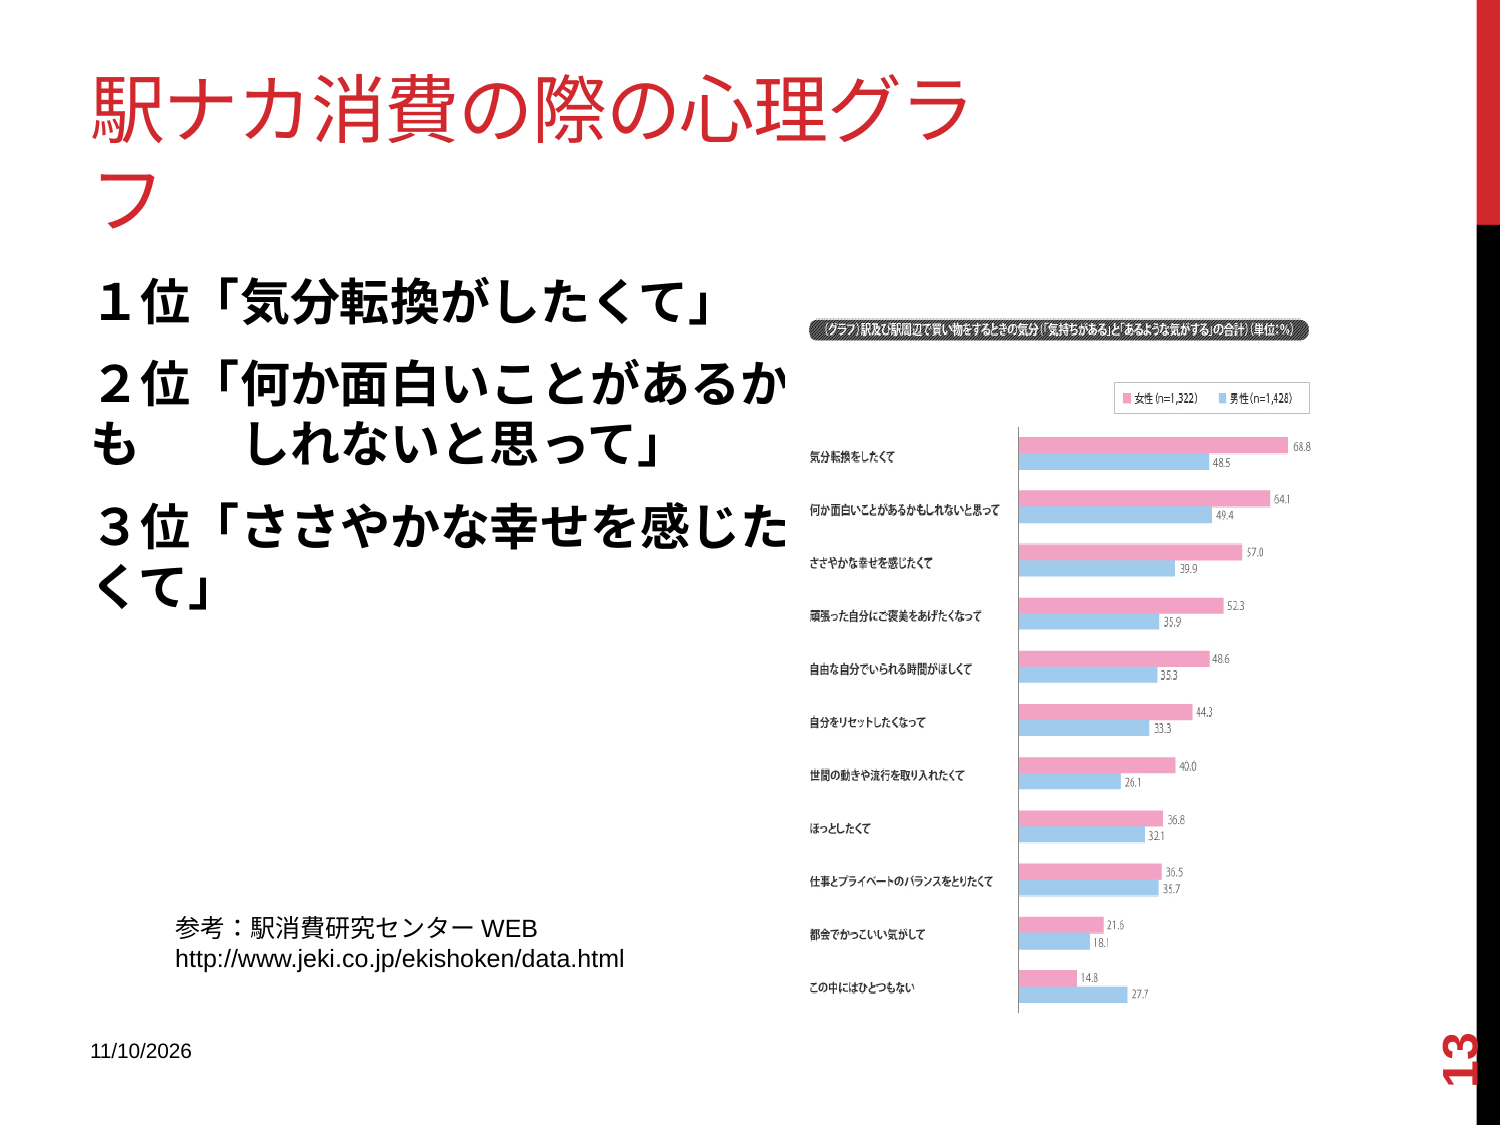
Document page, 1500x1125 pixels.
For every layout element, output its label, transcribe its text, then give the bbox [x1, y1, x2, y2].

title 駅ナカ消費の際の心理グラフ [75, 25, 1025, 250]
list １位「気分転換がしたくて」 ２位「何か面白いことがあるかも しれないと思って」 ３位「ささやかな幸せを感じたくて」 [75, 262, 809, 1005]
text_box 参考：駅消費研究センターWEB http://www.jeki.co.jp/ekishoken/data.html [160, 905, 641, 980]
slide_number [75, 1012, 638, 1063]
picture [784, 275, 1365, 1032]
slide_number 13 [1427, 887, 1488, 1104]
